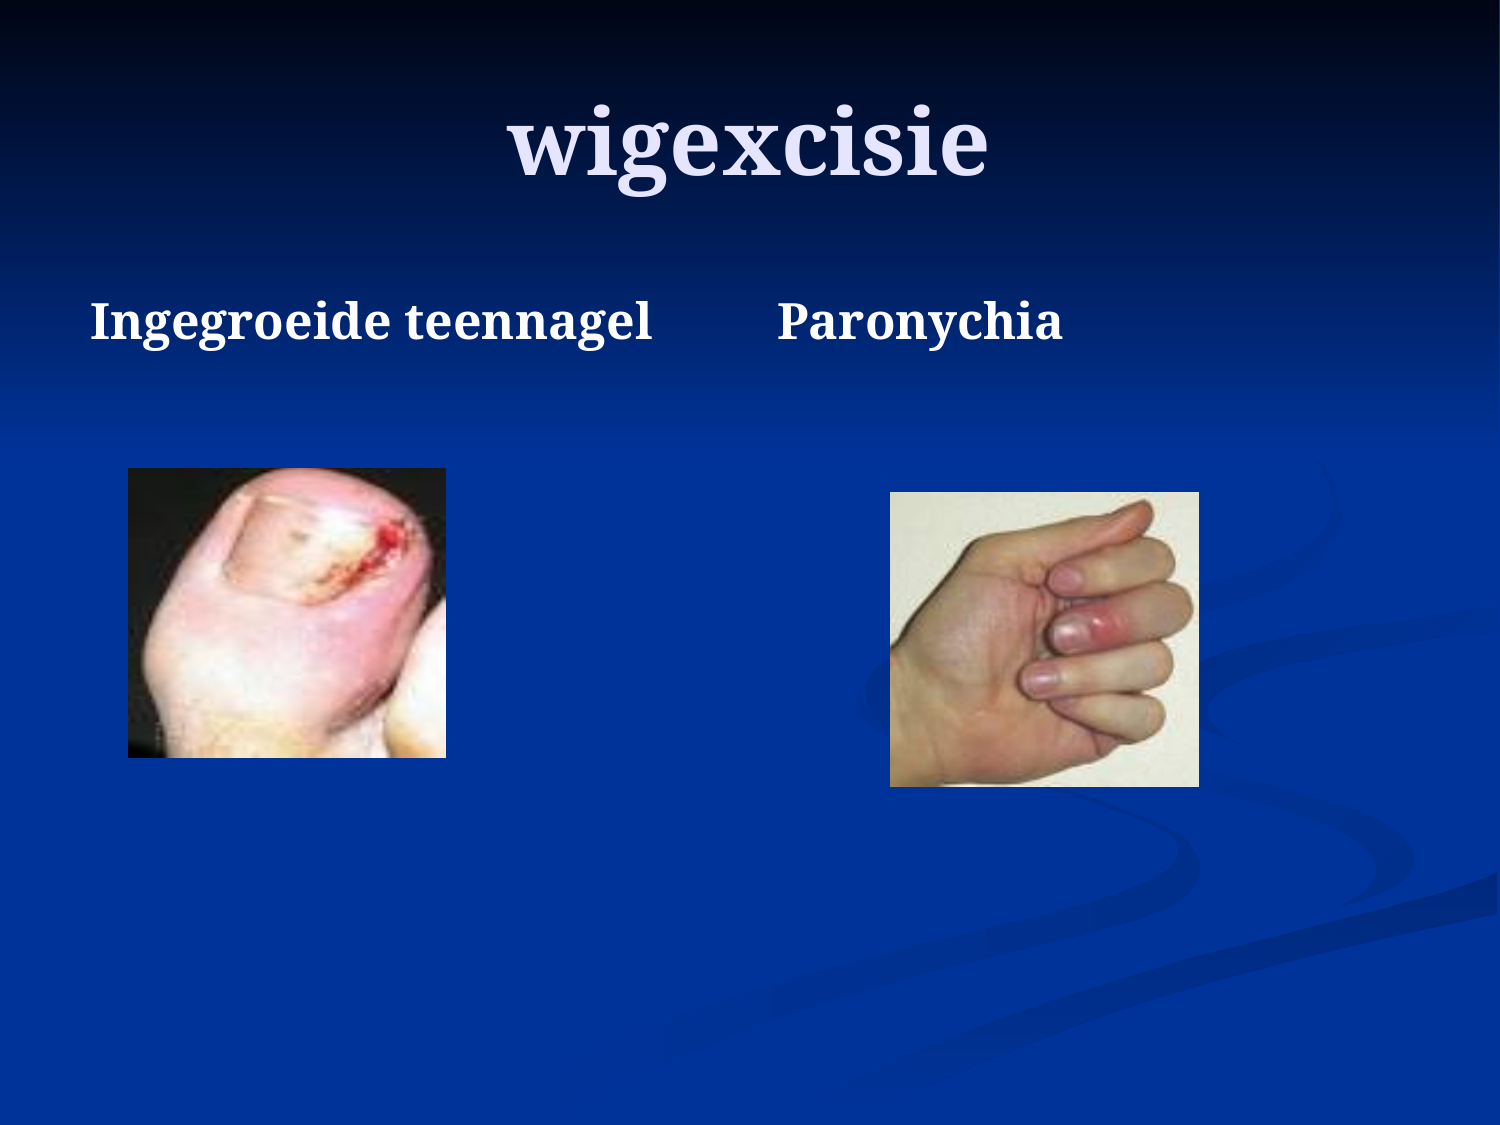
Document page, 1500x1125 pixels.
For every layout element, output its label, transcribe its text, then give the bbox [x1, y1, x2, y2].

list Paronychia [761, 251, 1426, 357]
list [128, 468, 446, 759]
list Ingegroeide teennagel [74, 251, 738, 357]
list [890, 491, 1200, 787]
title wigexcisie [74, 44, 1426, 233]
